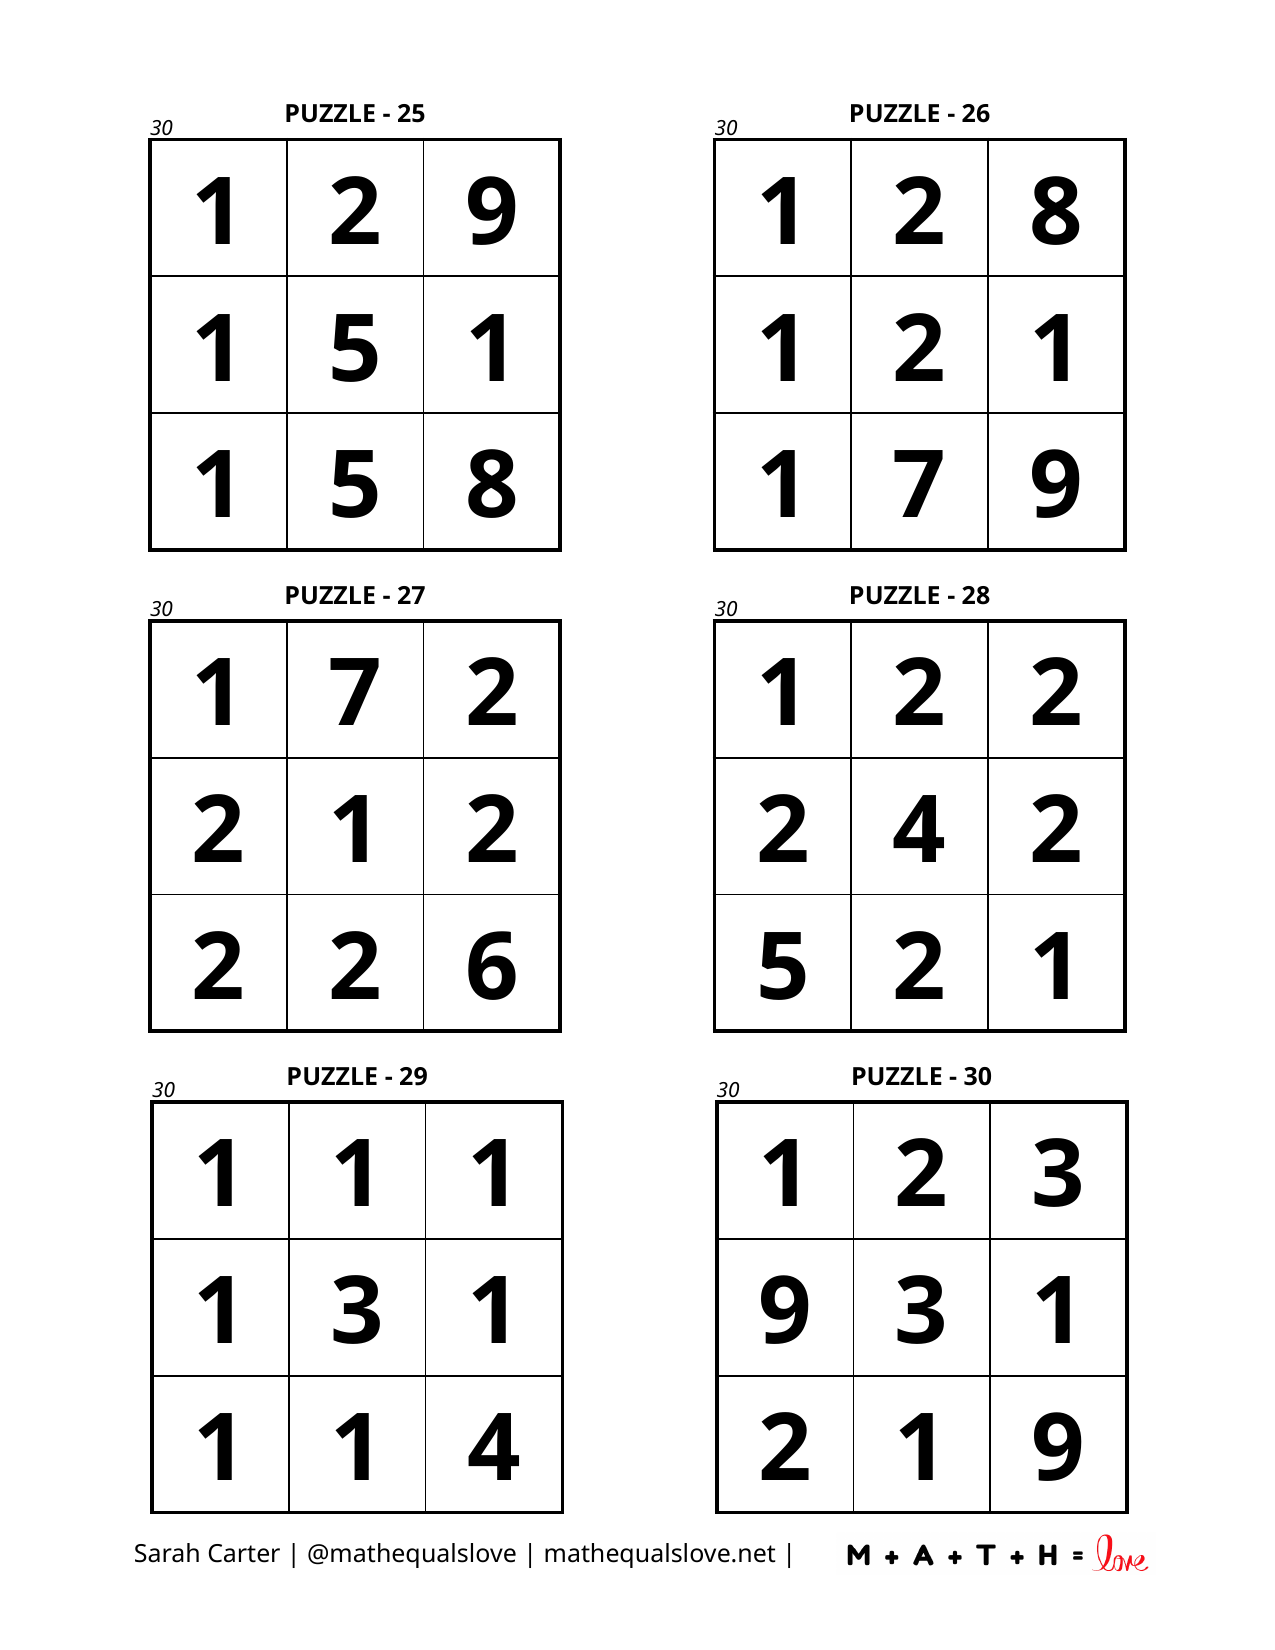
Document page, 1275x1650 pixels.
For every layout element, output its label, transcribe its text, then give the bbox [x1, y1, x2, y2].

table_cell 2 [288, 895, 423, 1029]
table_header 2 [854, 1104, 989, 1238]
table_cell 2 [989, 759, 1123, 894]
table_header 1 [154, 1104, 288, 1238]
table_cell 2 [716, 759, 850, 894]
text_box 30 [152, 1077, 361, 1103]
text_box PUZZLE - 30 [716, 1060, 1128, 1091]
table_header 1 [716, 623, 850, 757]
table_cell 5 [288, 277, 423, 412]
text_box 30 [714, 114, 923, 140]
table_cell 4 [852, 759, 987, 894]
table_cell 1 [154, 1240, 288, 1375]
picture [835, 1532, 1157, 1576]
table_cell 9 [991, 1377, 1125, 1511]
table_header 1 [719, 1104, 853, 1238]
text_box PUZZLE - 27 [149, 579, 561, 610]
table_cell 9 [719, 1240, 853, 1375]
table_cell 1 [152, 414, 286, 548]
text_box 30 [714, 595, 923, 621]
table_header 1 [152, 623, 286, 757]
text_box PUZZLE - 26 [714, 97, 1125, 128]
table_cell 2 [152, 759, 286, 894]
table_header 2 [424, 623, 558, 757]
table_cell 1 [152, 277, 286, 412]
table_cell 1 [426, 1240, 561, 1375]
table_cell 4 [426, 1377, 561, 1511]
table_header 2 [852, 141, 987, 275]
table_header 1 [290, 1104, 425, 1238]
table_cell 3 [290, 1240, 425, 1375]
table_cell 2 [852, 895, 987, 1029]
table_cell 2 [152, 895, 286, 1029]
table_cell 1 [716, 414, 850, 548]
table_cell 1 [716, 277, 850, 412]
table_cell 1 [154, 1377, 288, 1511]
table_header 9 [424, 141, 558, 275]
table_cell 2 [719, 1377, 853, 1511]
table_cell 1 [991, 1240, 1125, 1375]
table_cell 9 [989, 414, 1123, 548]
table_header 7 [288, 623, 423, 757]
text_box PUZZLE - 29 [152, 1060, 563, 1091]
table_header 1 [426, 1104, 561, 1238]
text_box 30 [149, 114, 359, 140]
table_cell 1 [989, 895, 1123, 1029]
table_cell 8 [424, 414, 558, 548]
text_box Sarah Carter | @mathequalslove | mathequalslove.net | [119, 1529, 1199, 1575]
table_cell 3 [854, 1240, 989, 1375]
table_cell 7 [852, 414, 987, 548]
table_cell 6 [424, 895, 558, 1029]
table_header 2 [852, 623, 987, 757]
table_cell 1 [989, 277, 1123, 412]
table_cell 1 [288, 759, 423, 894]
table_header 3 [991, 1104, 1125, 1238]
table_header 1 [152, 141, 286, 275]
table_cell 1 [424, 277, 558, 412]
text_box 30 [149, 595, 359, 621]
table_cell 2 [852, 277, 987, 412]
table_header 2 [989, 623, 1123, 757]
table_cell 2 [424, 759, 558, 894]
table_cell 1 [854, 1377, 989, 1511]
table_cell 5 [716, 895, 850, 1029]
table_cell 5 [288, 414, 423, 548]
text_box 30 [716, 1077, 925, 1103]
text_box PUZZLE - 28 [714, 579, 1125, 610]
table_header 8 [989, 141, 1123, 275]
table_header 2 [288, 141, 423, 275]
table_cell 1 [290, 1377, 425, 1511]
table_header 1 [716, 141, 850, 275]
text_box PUZZLE - 25 [149, 97, 561, 128]
